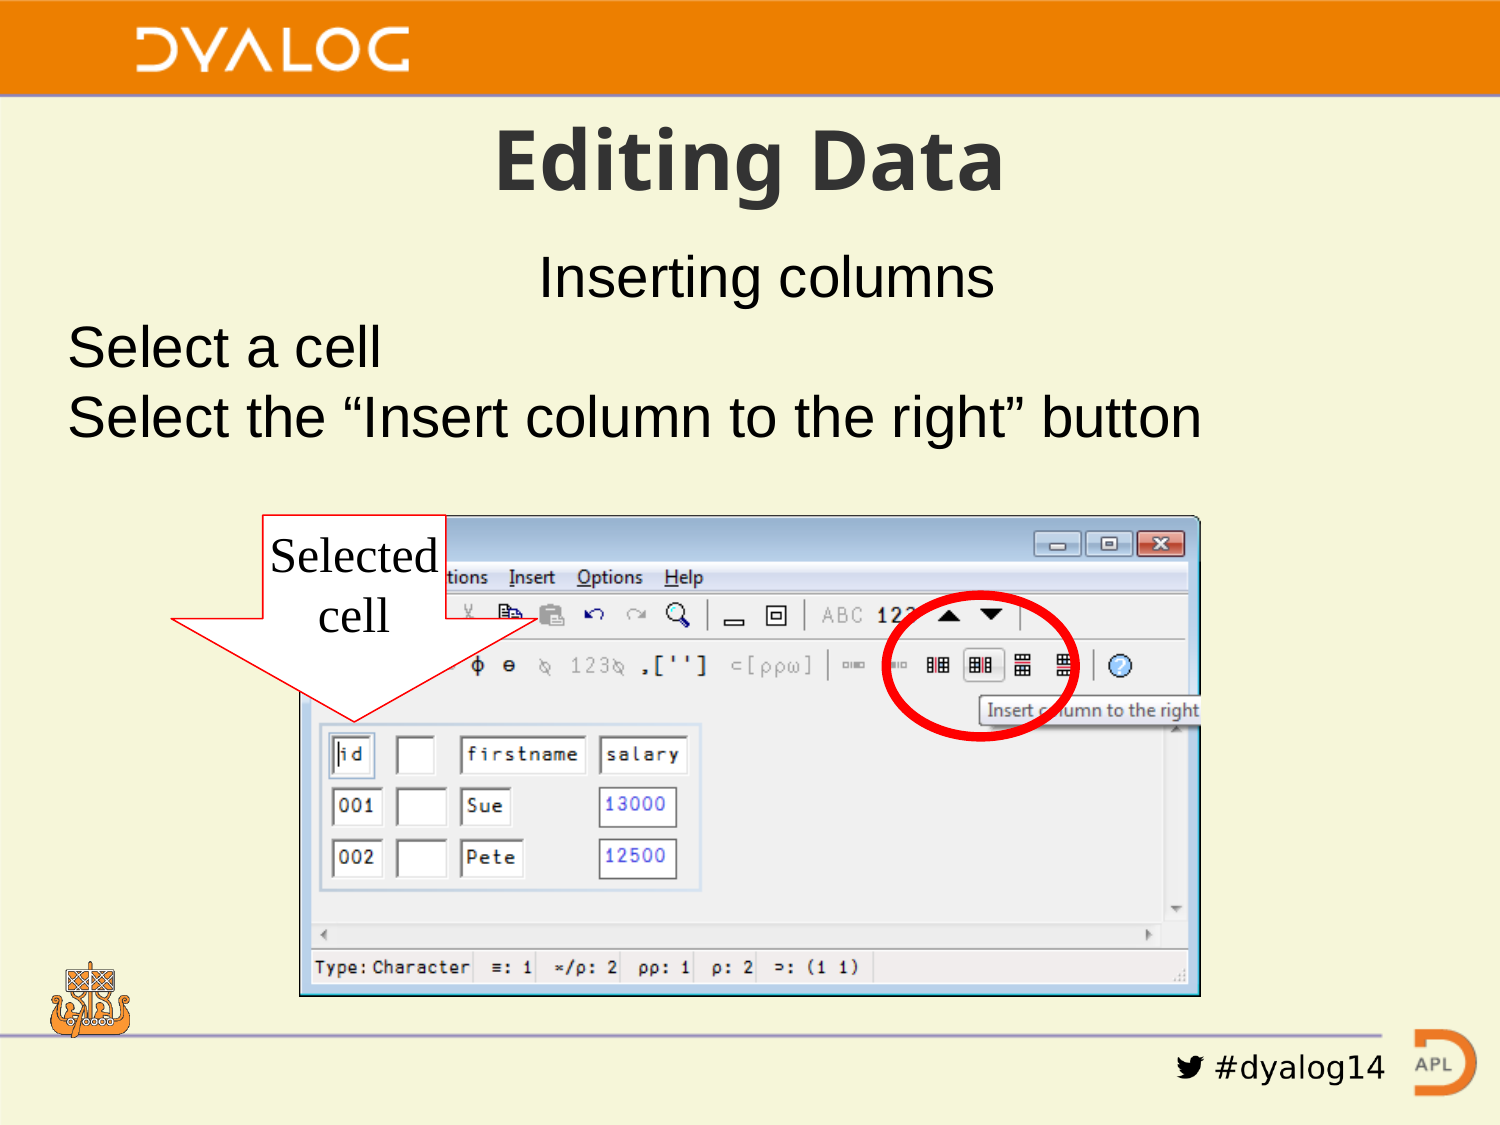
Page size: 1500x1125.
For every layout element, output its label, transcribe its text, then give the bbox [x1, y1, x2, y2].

title Editing Data [112, 99, 1388, 268]
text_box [170, 514, 1201, 997]
subtitle Inserting columns Select a cell Select the “Insert column to the right” button [53, 231, 1483, 866]
picture [0, 0, 1500, 1125]
